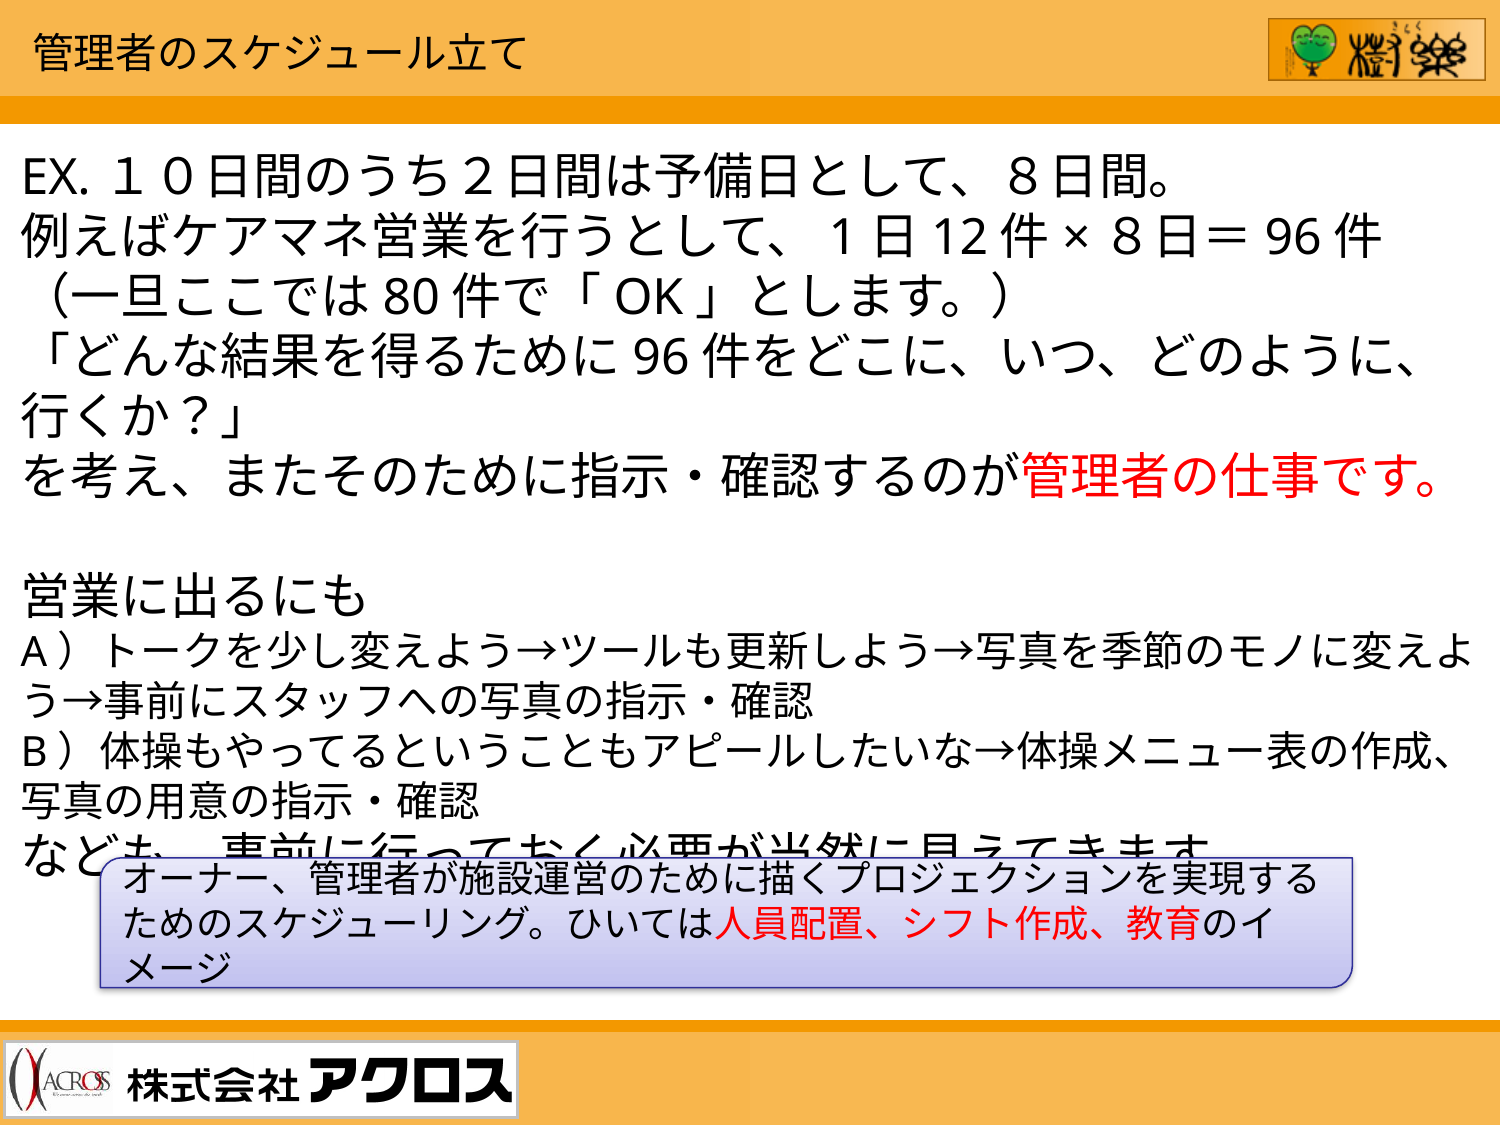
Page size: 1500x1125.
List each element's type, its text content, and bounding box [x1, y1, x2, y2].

picture [0, 0, 1500, 124]
picture [0, 1020, 1500, 1125]
text_box 管理者のスケジュール立て [17, 19, 554, 84]
text_box EX.１０日間のうち２日間は予備日として、８日間。 例えばケアマネ営業を行うとして、1日12件×８日＝96件 （一旦ここでは80件で「OK」とします。） 「どんな結果を得るために96件をどこに、いつ、どのように、行くか？」 を考え、またそのために指示・確認するのが管理者の仕事です。 営業に出るにも A）トークを少し変えよう→ツールも更新しよう→写真を季節のモノに変えよう→事前にスタッフへの写真の指示・確認 B）体操もやってるということもアピールしたいな→体操メニュー表の作成、写真の用意の指示・確認 なども、事前に行っておく必要が当然に見えてきます。 [5, 137, 1500, 952]
text_box オーナー、管理者が施設運営のために描くプロジェクションを実現するためのスケジューリング。ひいては人員配置、シフト作成、教育のイメージ [99, 856, 1354, 989]
